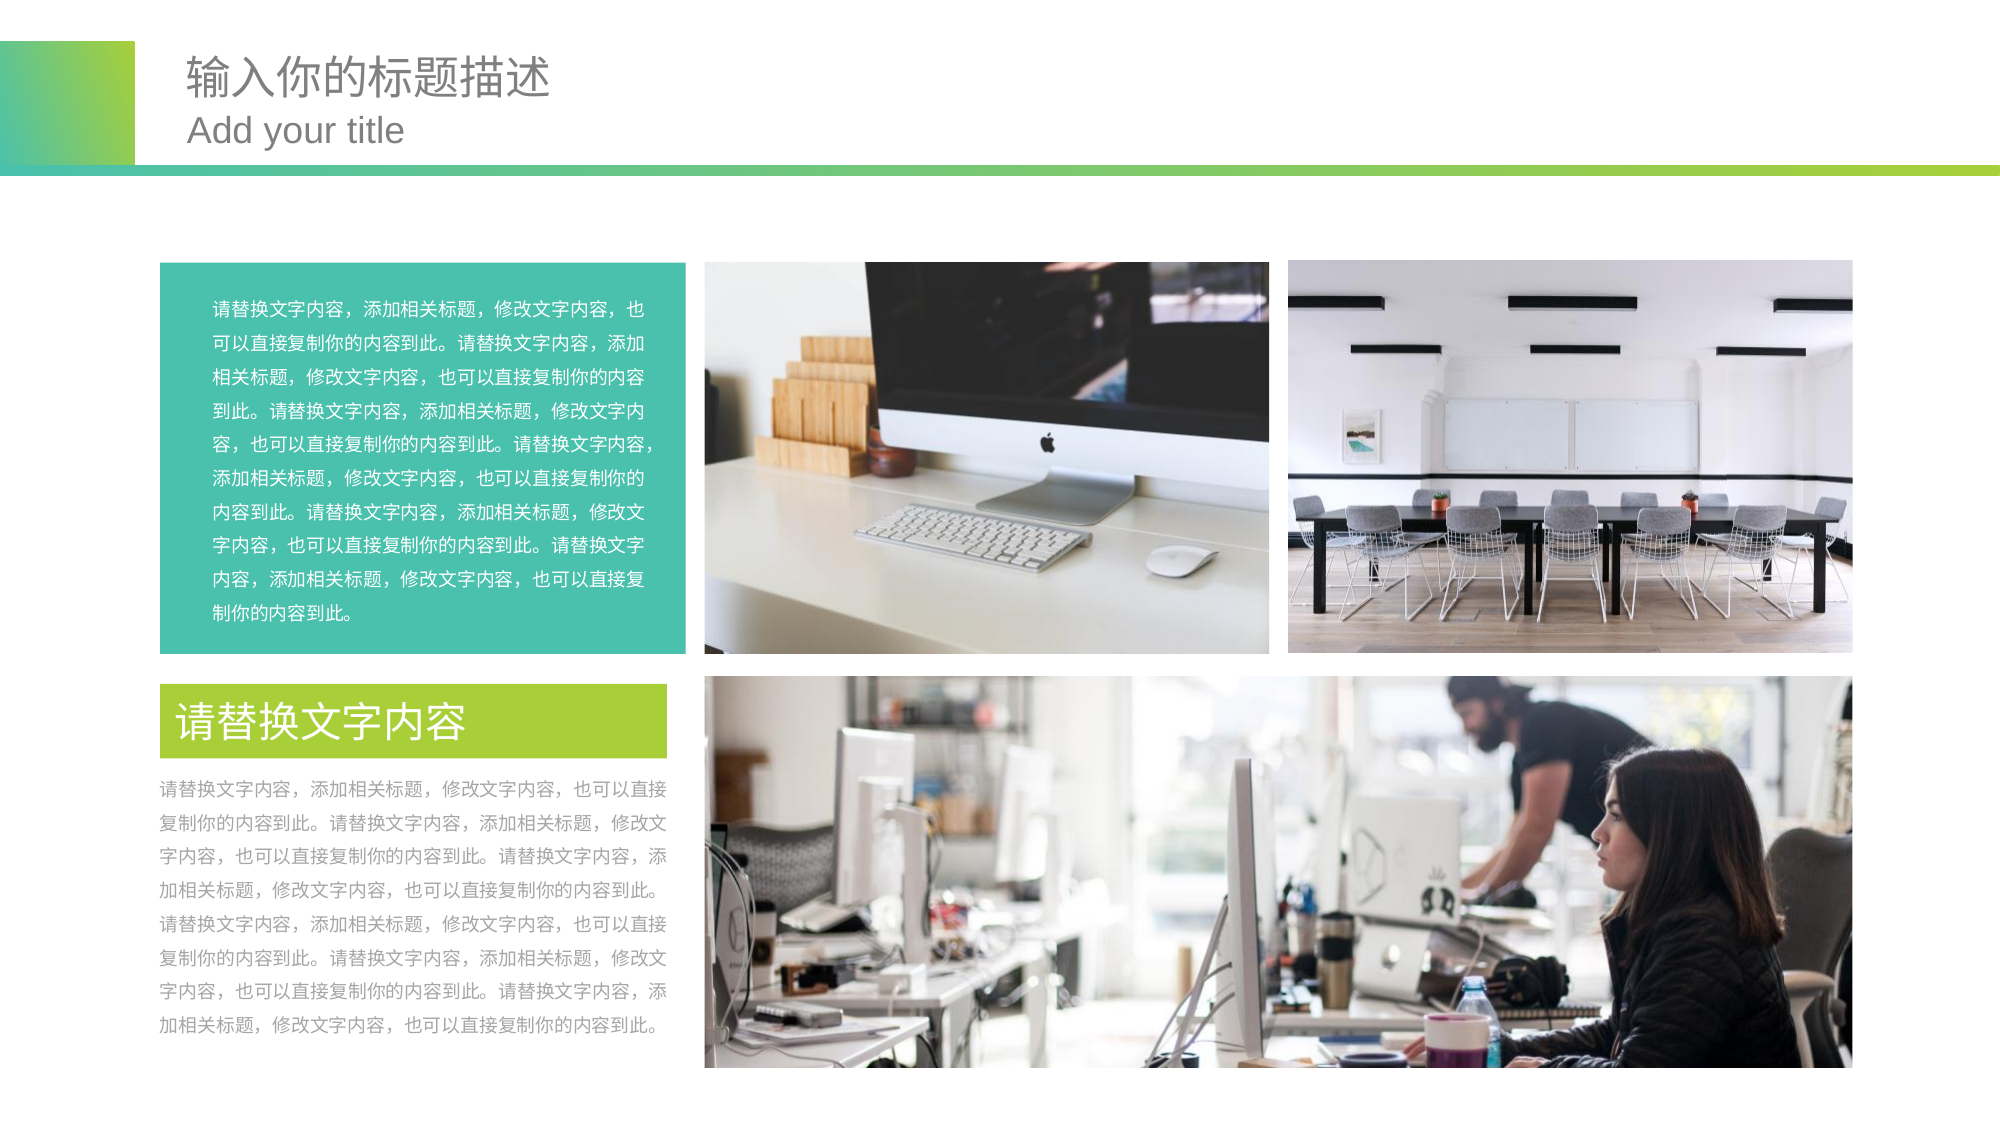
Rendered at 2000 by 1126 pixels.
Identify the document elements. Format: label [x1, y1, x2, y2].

text_box [0, 41, 2000, 177]
text_box [159, 260, 1853, 1068]
